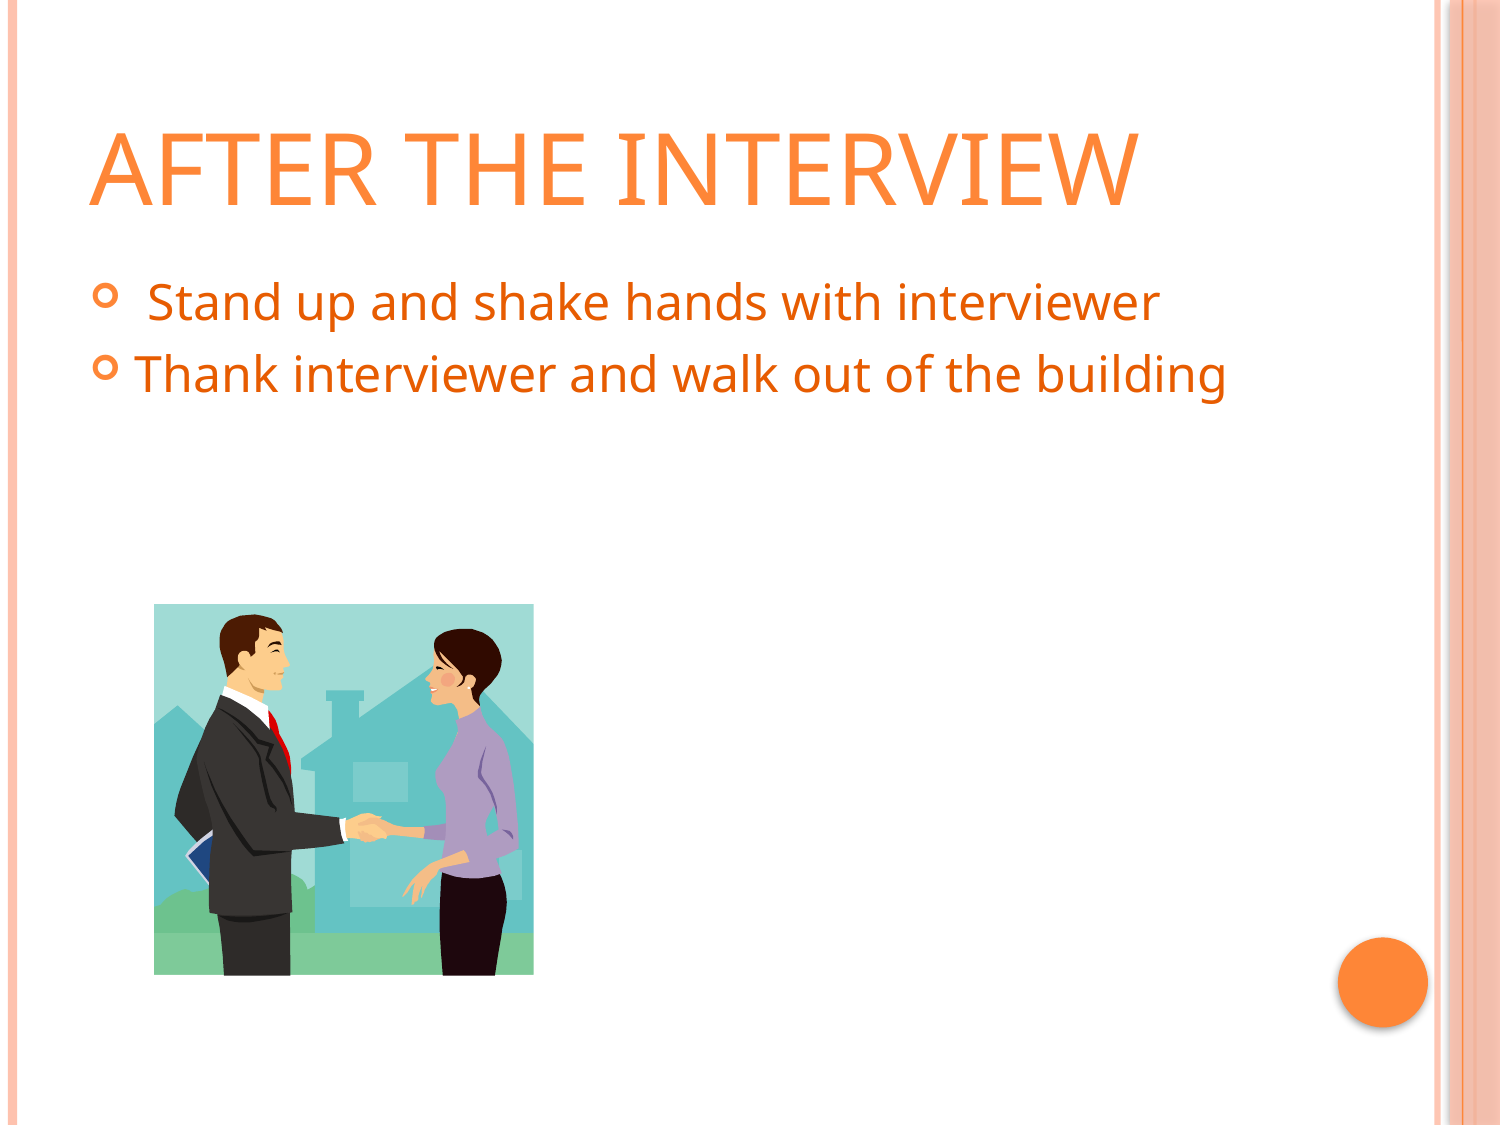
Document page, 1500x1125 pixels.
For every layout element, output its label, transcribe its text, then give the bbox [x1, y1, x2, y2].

list Stand up and shake hands with interviewer Thank interviewer and walk out of the building [75, 262, 1300, 1062]
picture [149, 599, 538, 980]
title After the Interview [75, 45, 1300, 233]
